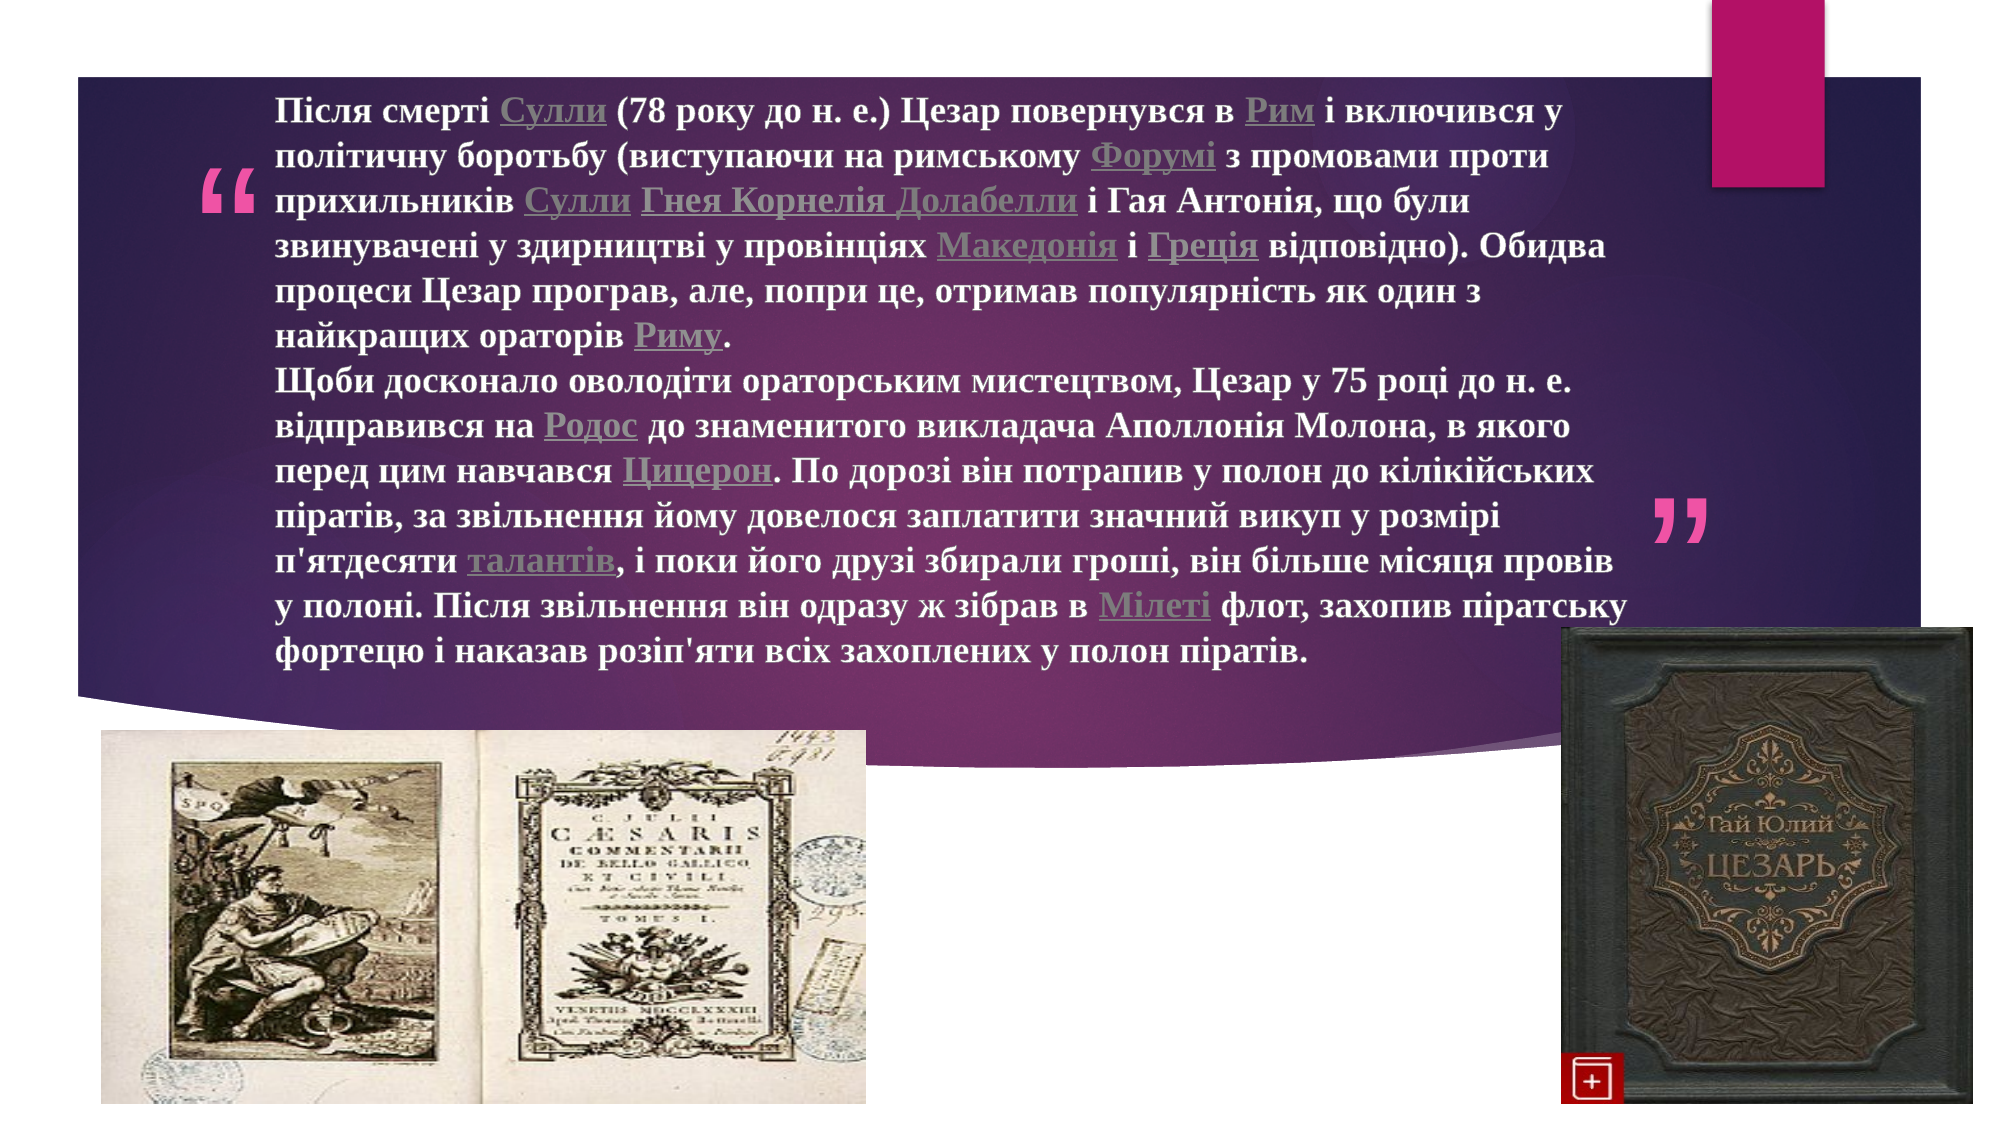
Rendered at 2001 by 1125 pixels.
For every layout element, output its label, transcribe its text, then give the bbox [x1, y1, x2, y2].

picture [1561, 627, 1973, 1105]
title Після смерті Сулли (78 року до н. е.) Цезар повернувся в Рим і включився у політичну боротьбу (виступаючи на римському Форумі з промовами проти прихильників Сулли Гнея Корнелія Долабелли і Гая Антонія, що були звинувачені у здирництві у провінціях Македонія і Греція відповідно). Обидва процеси Цезар програв, але, попри це, отримав популярність як один з найкращих ораторів Риму. Щоби досконало оволодіти ораторським мистецтвом, Цезар у 75 році до н. е. відправився на Родос до знаменитого викладача Аполлонія Молона, в якого перед цим навчався Цицерон. По дорозі він потрапив у полон до кілікійських піратів, за звільнення йому довелося заплатити значний викуп у розмірі п'ятдесяти талантів, і поки його друзі збирали гроші, він більше місяця провів у полоні. Після звільнення він одразу ж зібрав в Мілеті флот, захопив піратську фортецю і наказав розіп'яти всіх захоплених у полон піратів. [259, 104, 1647, 850]
picture [101, 730, 867, 1104]
